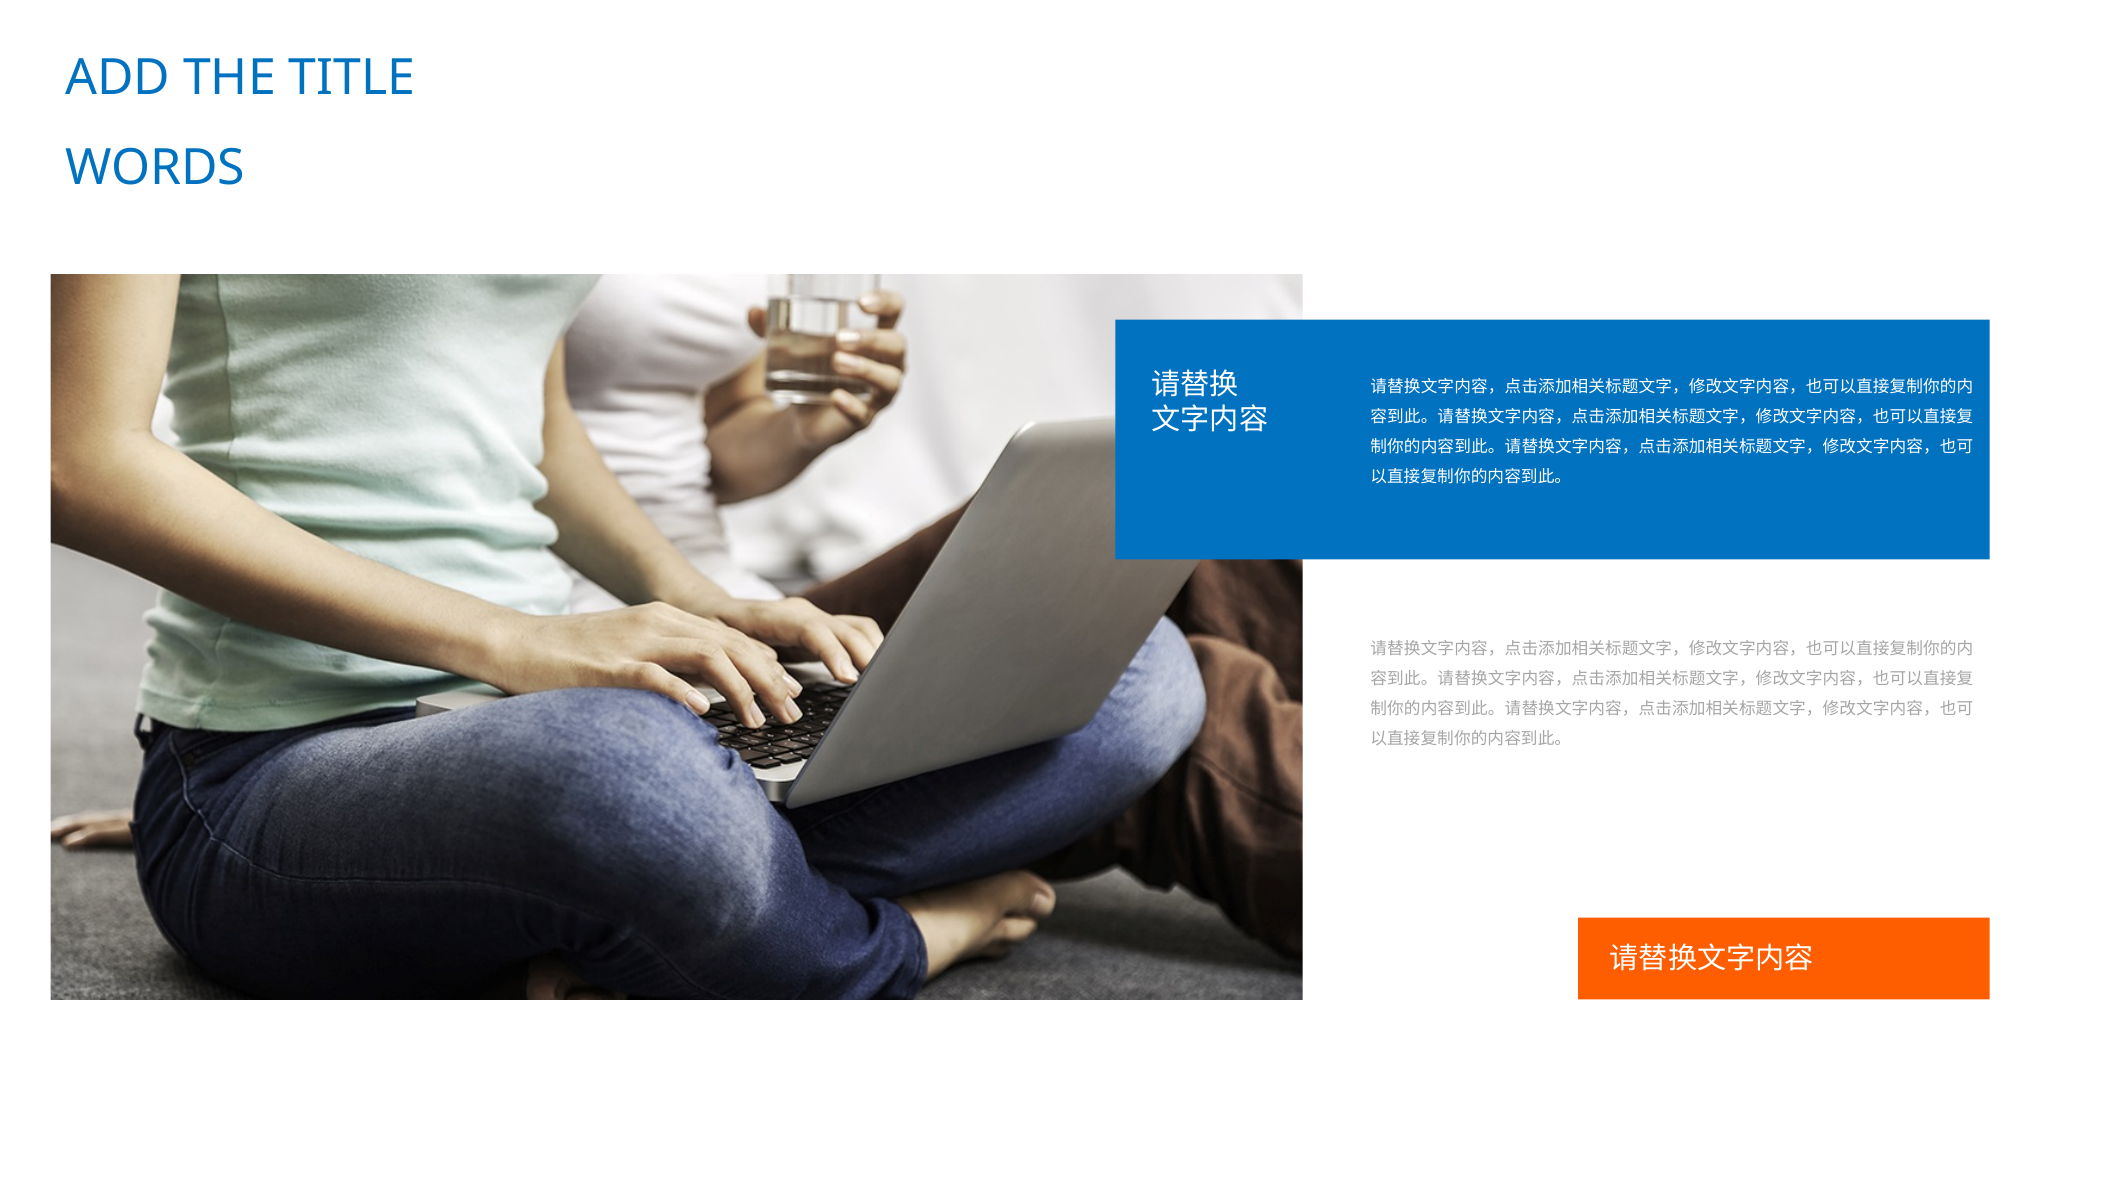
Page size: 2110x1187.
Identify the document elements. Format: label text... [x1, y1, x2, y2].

text_box [1577, 917, 1991, 1000]
text_box 请替换文字内容 [1593, 931, 1858, 983]
text_box 请替换 文字内容 [1135, 357, 1315, 455]
text_box ADD THE TITLE WORDS [50, 7, 583, 202]
text_box [50, 273, 1304, 1000]
text_box [1114, 319, 1991, 561]
text_box 请替换文字内容，点击添加相关标题文字，修改文字内容，也可以直接复制你的内容到此。请替换文字内容，点击添加相关标题文字，修改文字内容，也可以直接复制你的内容到此。请替换文字内容，点击添加相关标题文字，修改文字内容，也可以直接复制你的内容到此。 [1354, 357, 1990, 551]
text_box 请替换文字内容，点击添加相关标题文字，修改文字内容，也可以直接复制你的内容到此。请替换文字内容，点击添加相关标题文字，修改文字内容，也可以直接复制你的内容到此。请替换文字内容，点击添加相关标题文字，修改文字内容，也可以直接复制你的内容到此。 [1354, 620, 1990, 814]
